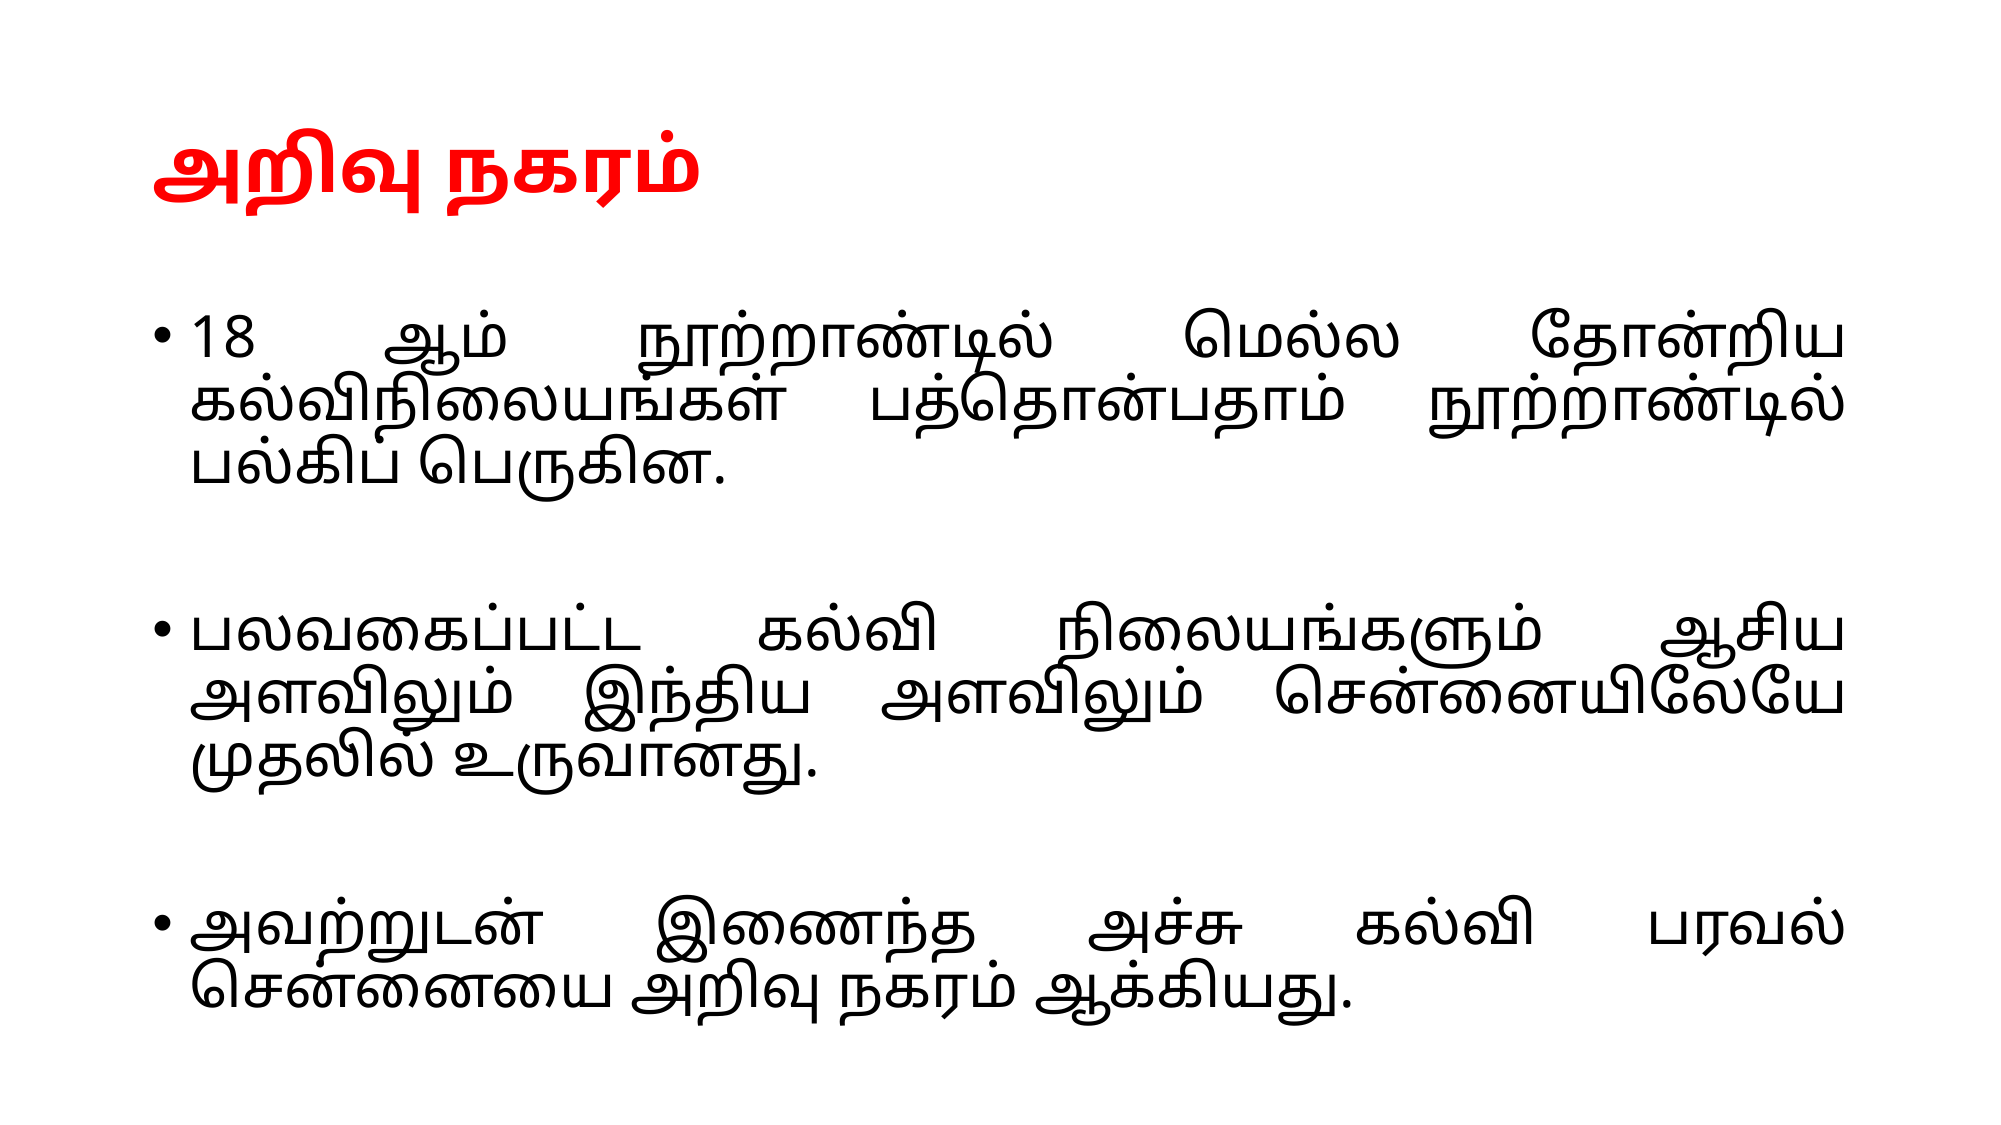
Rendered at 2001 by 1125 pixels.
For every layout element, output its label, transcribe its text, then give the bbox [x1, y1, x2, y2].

title அறிவு நகரம் [137, 59, 1863, 278]
list 18 ஆம் நூற்றாண்டில் மெல்ல தோன்றிய கல்விநிலையங்கள் பத்தொன்பதாம் நூற்றாண்டில் பல்கிப் பெருகின. பலவகைப்பட்ட கல்வி நிலையங்களும் ஆசிய அளவிலும் இந்திய அளவிலும் சென்னையிலேயே முதலில் உருவானது. அவற்றுடன் இணைந்த அச்சு கல்வி பரவல் சென்னையை அறிவு நகரம் ஆக்கியது. [137, 299, 1863, 1014]
